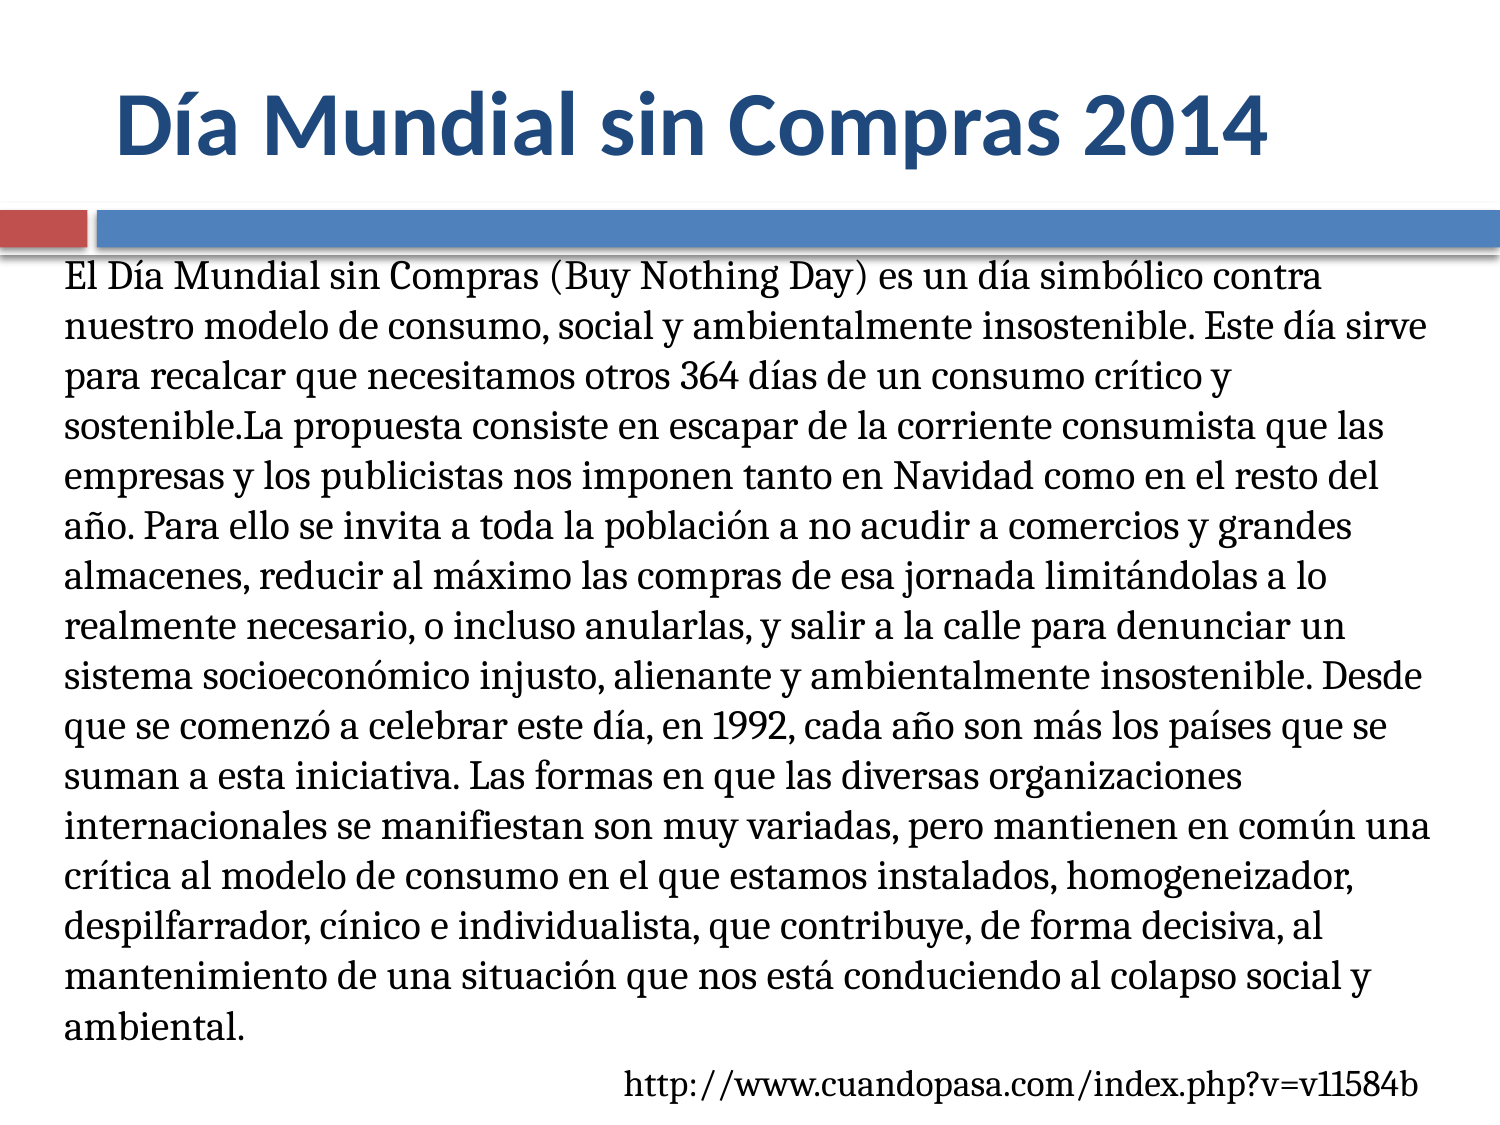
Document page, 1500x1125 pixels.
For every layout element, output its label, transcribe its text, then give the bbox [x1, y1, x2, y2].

text_box El Día Mundial sin Compras (Buy Nothing Day) es un día simbólico contra nuestro modelo de consumo, social y ambientalmente insostenible. Este día sirve para recalcar que necesitamos otros 364 días de un consumo crítico y sostenible.La propuesta consiste en escapar de la corriente consumista que las empresas y los publicistas nos imponen tanto en Navidad como en el resto del año. Para ello se invita a toda la población a no acudir a comercios y grandes almacenes, reducir al máximo las compras de esa jornada limitándolas a lo realmente necesario, o incluso anularlas, y salir a la calle para denunciar un sistema socioeconómico injusto, alienante y ambientalmente insostenible. Desde que se comenzó a celebrar este día, en 1992, cada año son más los países que se suman a esta iniciativa. Las formas en que las diversas organizaciones internacionales se manifiestan son muy variadas, pero mantienen en común una crítica al modelo de consumo en el que estamos instalados, homogeneizador, despilfarrador, cínico e individualista, que contribuye, de forma decisiva, al mantenimiento de una situación que nos está conduciendo al colapso social y ambiental. [49, 240, 1466, 1056]
text_box http://www.cuandopasa.com/index.php?v=v11584b [609, 1056, 1435, 1112]
title Día Mundial sin Compras 2014 [100, 37, 1438, 200]
